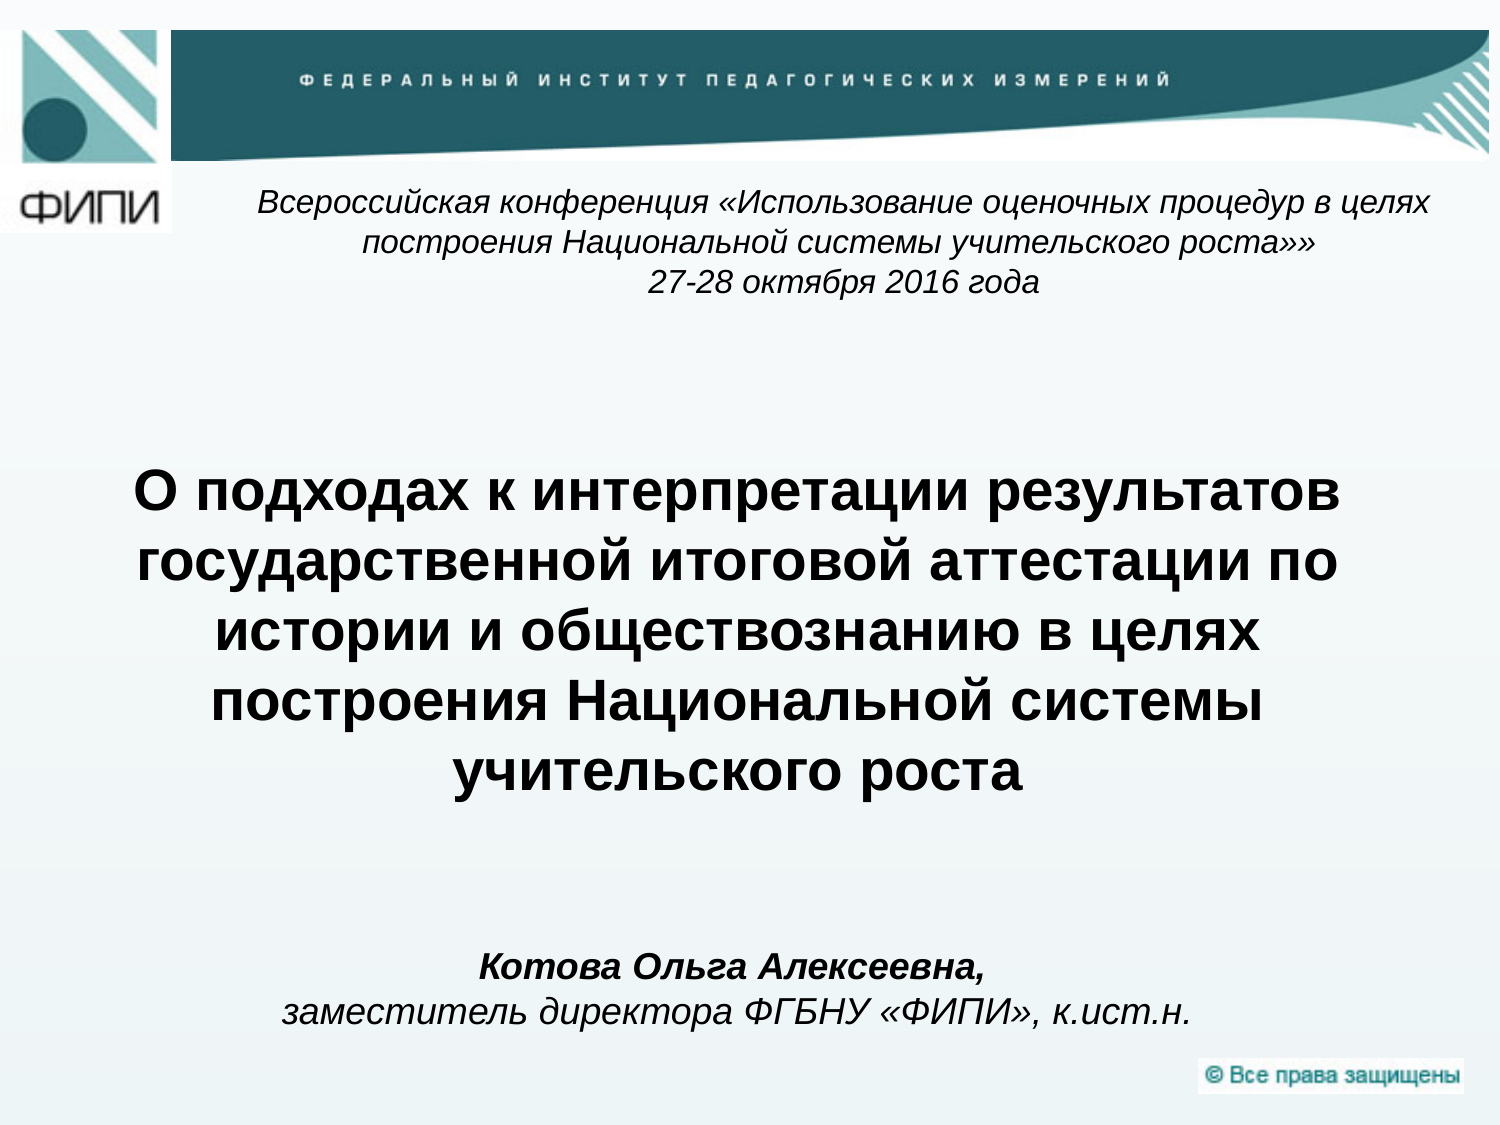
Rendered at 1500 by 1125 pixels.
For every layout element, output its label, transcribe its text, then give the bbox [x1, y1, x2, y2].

picture [0, 30, 1489, 233]
subtitle Всероссийская конференция «Использование оценочных процедур в целях построения Национальной системы учительского роста»» 27-28 октября 2016 года [218, 172, 1471, 315]
picture [1198, 1058, 1464, 1094]
title О подходах к интерпретации результатов государственной итоговой аттестации по истории и обществознанию в целях построения Национальной системы учительского роста Котова Ольга Алексеевна, заместитель директора ФГБНУ «ФИПИ», к.ист.н. [100, 621, 1376, 863]
